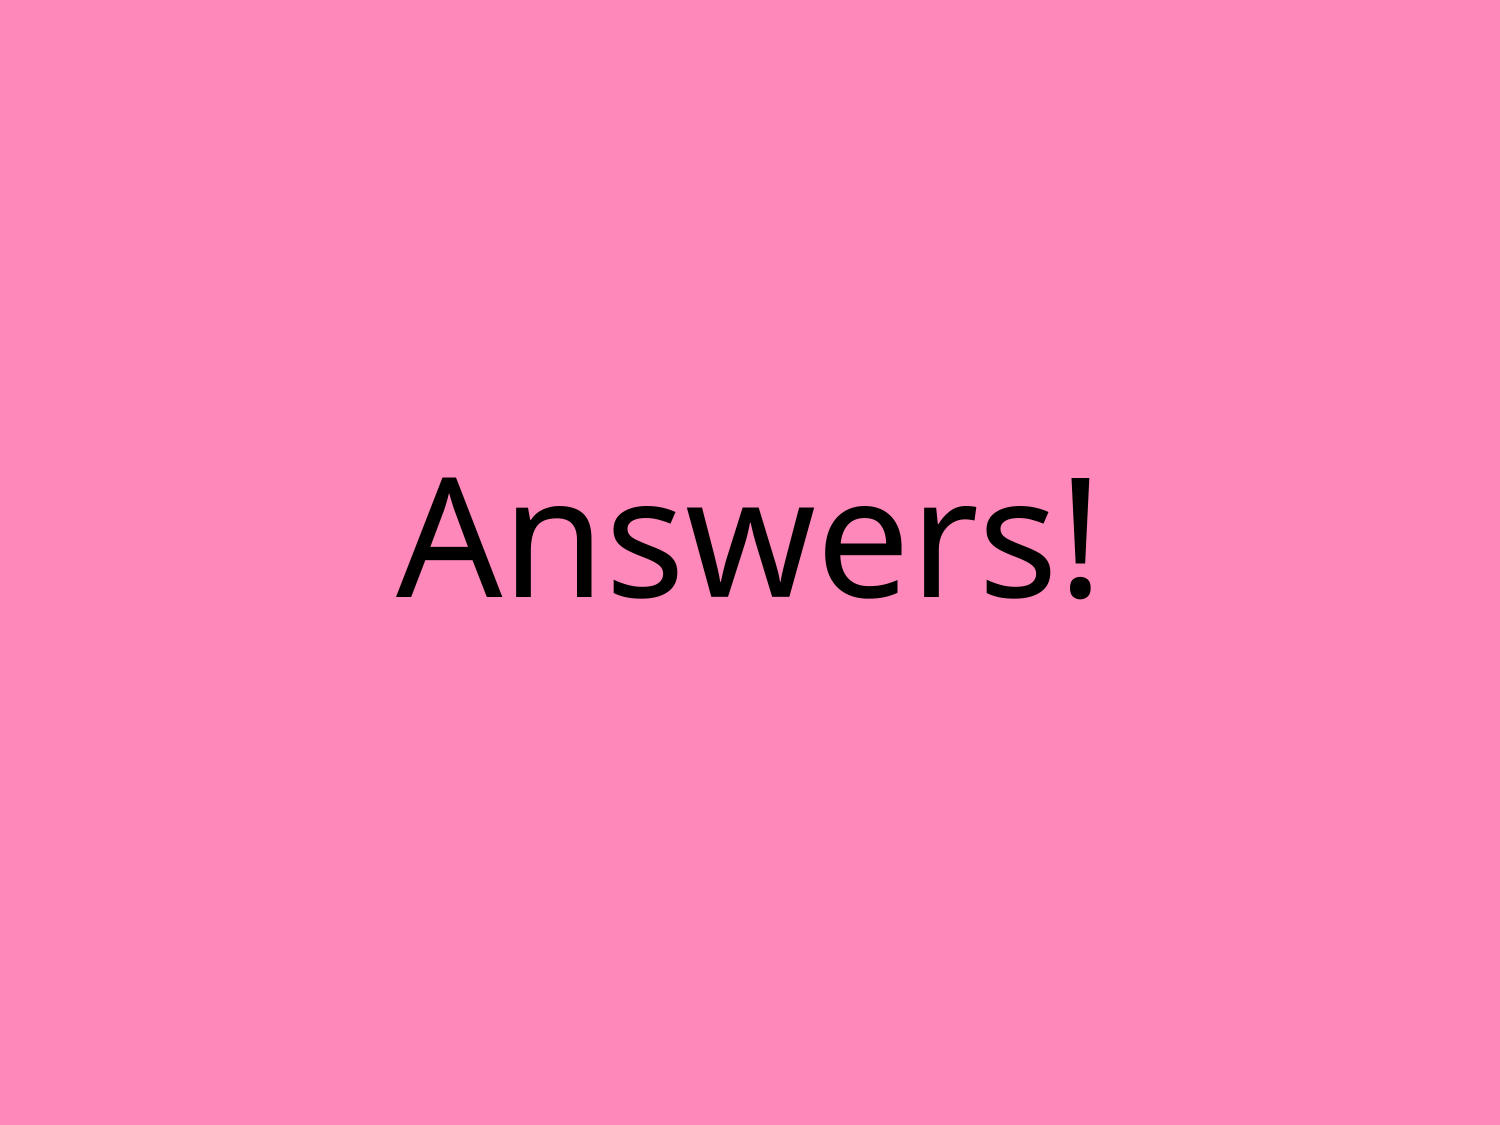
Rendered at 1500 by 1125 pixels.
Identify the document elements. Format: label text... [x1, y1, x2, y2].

title Answers! [74, 437, 1426, 626]
